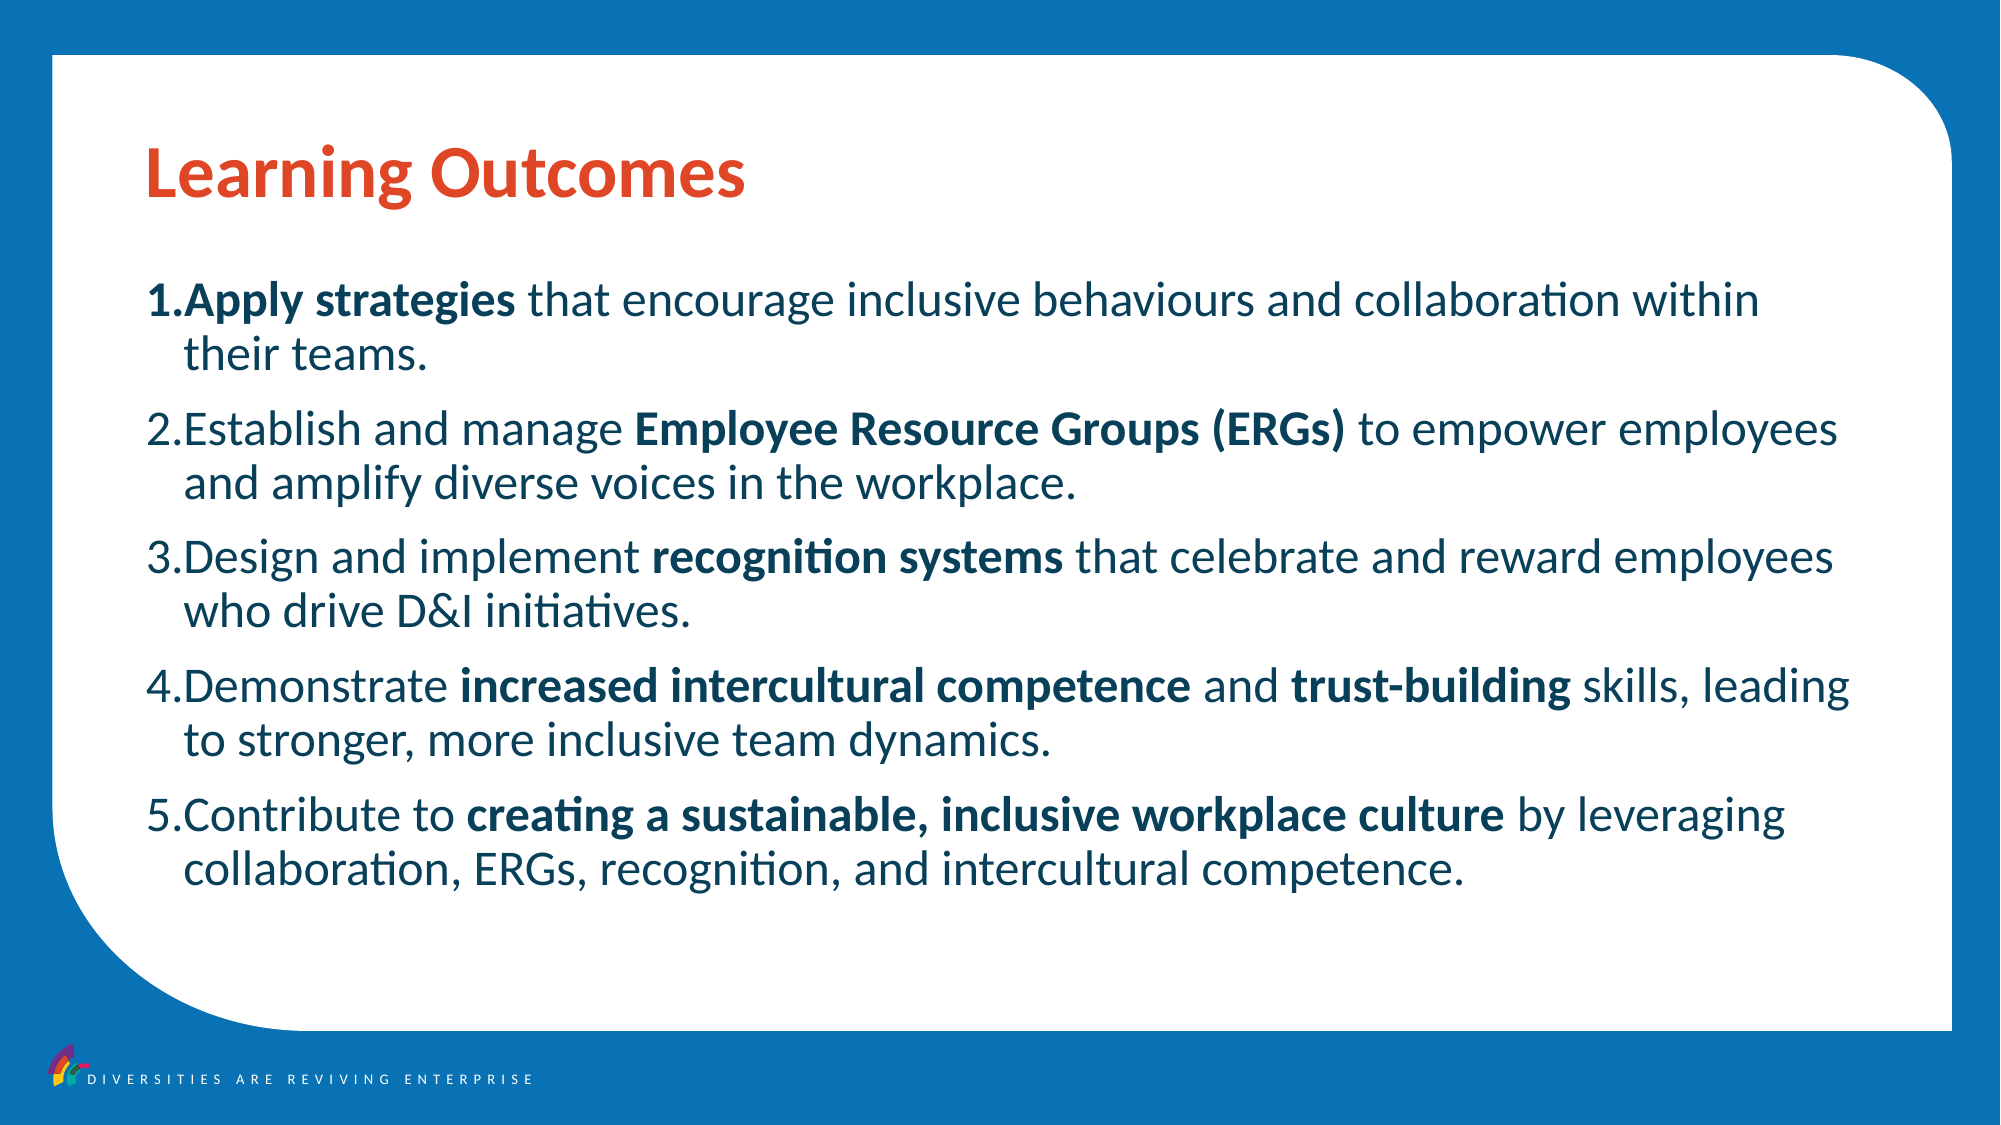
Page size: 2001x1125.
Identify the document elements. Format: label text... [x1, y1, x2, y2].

list Learning Outcomes [130, 124, 1869, 257]
list Apply strategies that encourage inclusive behaviours and collaboration within their teams. Establish and manage Employee Resource Groups (ERGs) to empower employees and amplify diverse voices in the workplace. Design and implement recognition systems that celebrate and reward employees who drive D&I initiatives. Demonstrate increased intercultural competence and trust-building skills, leading to stronger, more inclusive team dynamics. Contribute to creating a sustainable, inclusive workplace culture by leveraging collaboration, ERGs, recognition, and intercultural competence. [130, 265, 1869, 898]
